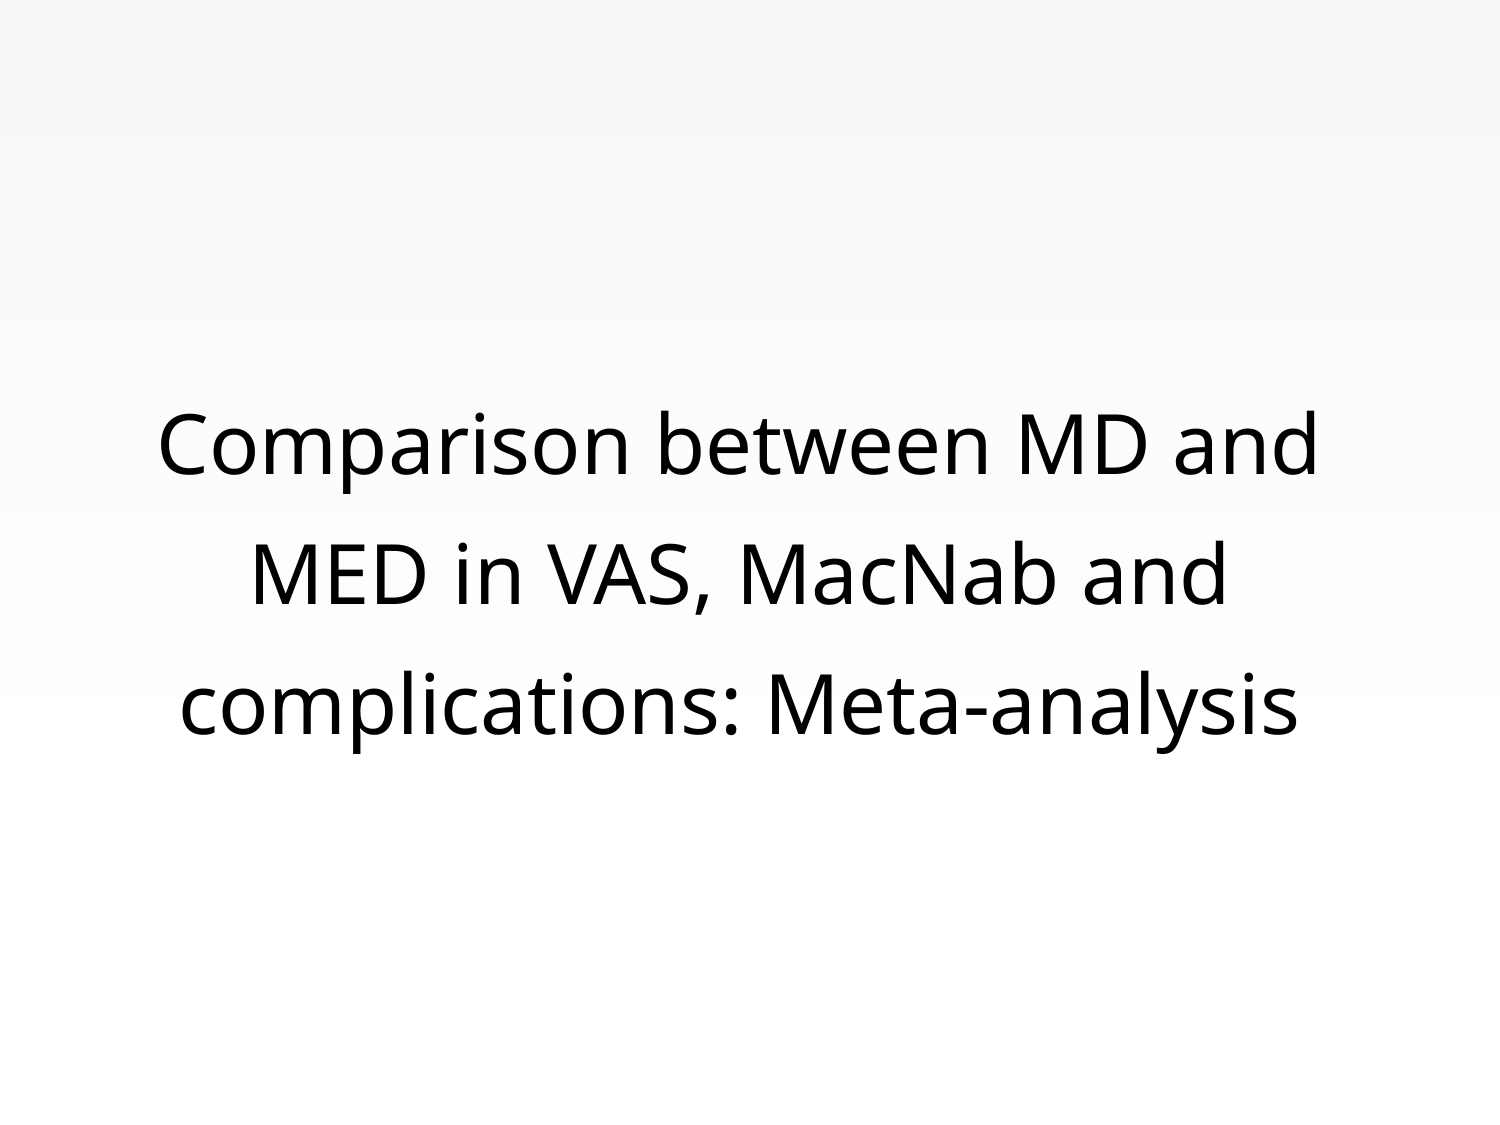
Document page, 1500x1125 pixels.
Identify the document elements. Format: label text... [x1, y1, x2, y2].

title Comparison between MD and MED in VAS, MacNab and complications: Meta-analysis [64, 255, 1415, 858]
